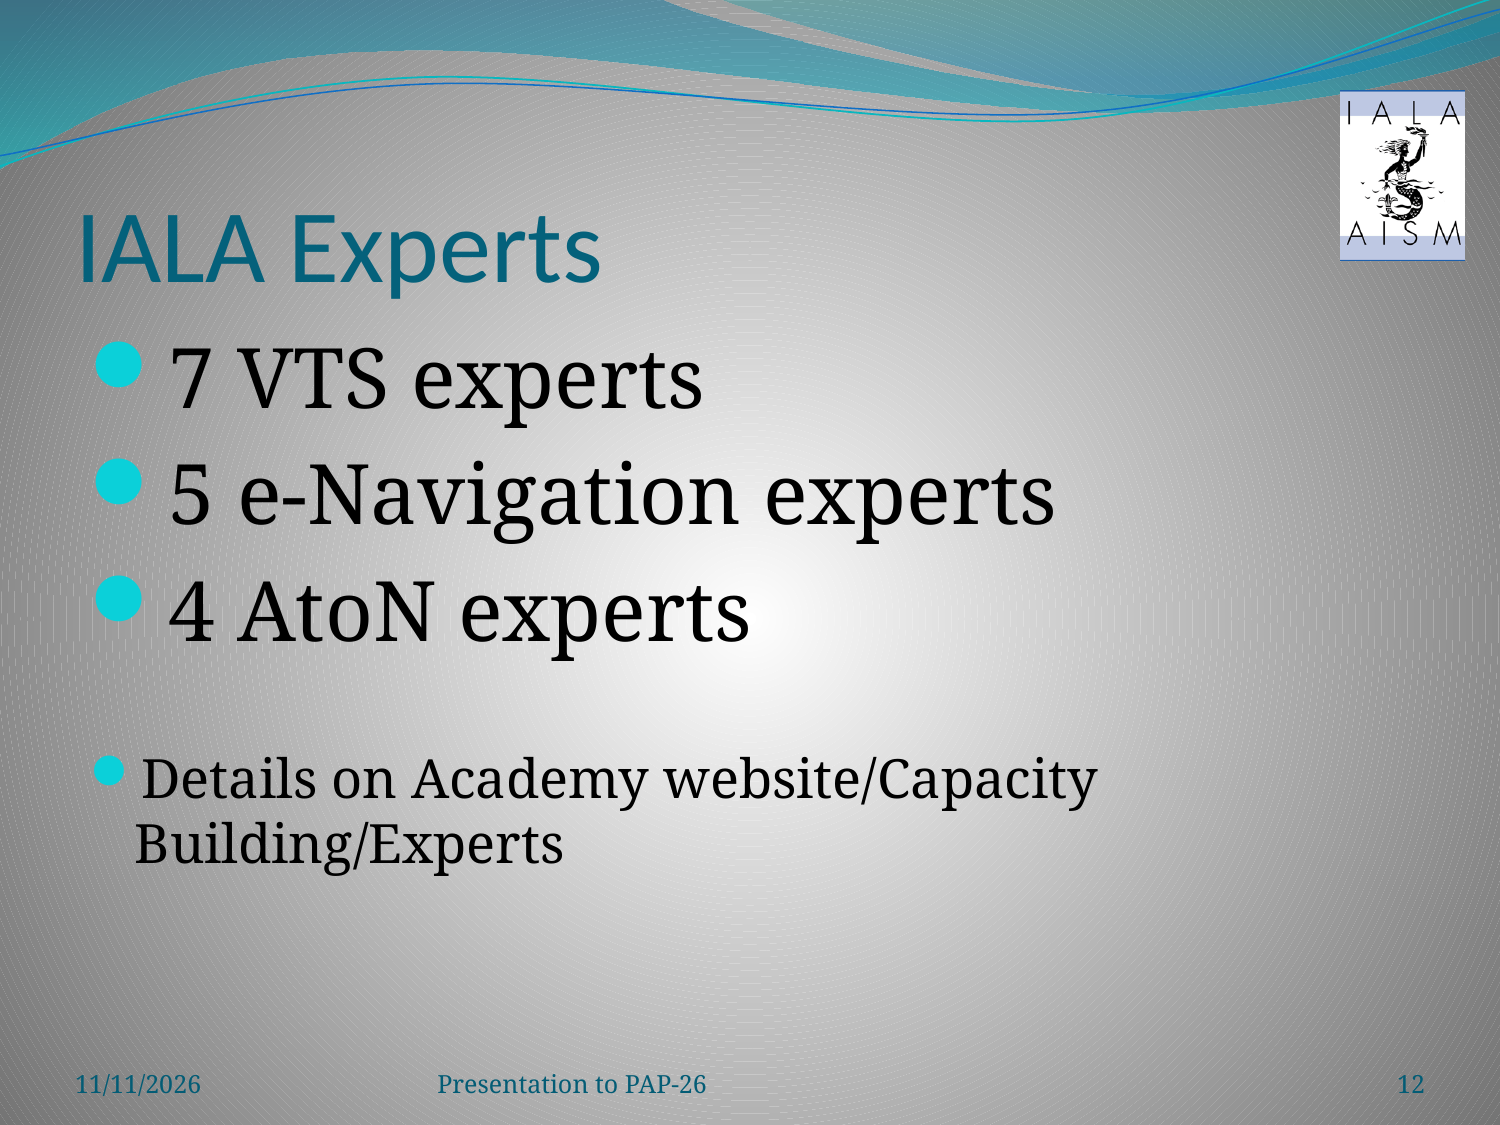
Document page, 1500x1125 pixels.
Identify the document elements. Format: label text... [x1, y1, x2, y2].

picture [1340, 90, 1465, 261]
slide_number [75, 1042, 425, 1103]
title IALA Experts [75, 115, 1425, 303]
slide_number 12 [1299, 1042, 1425, 1103]
footer Presentation to PAP-26 [437, 1042, 988, 1103]
list 7 VTS experts 5 e-Navigation experts 4 AtoN experts Details on Academy website/Capacity Building/Experts [75, 317, 1425, 1038]
